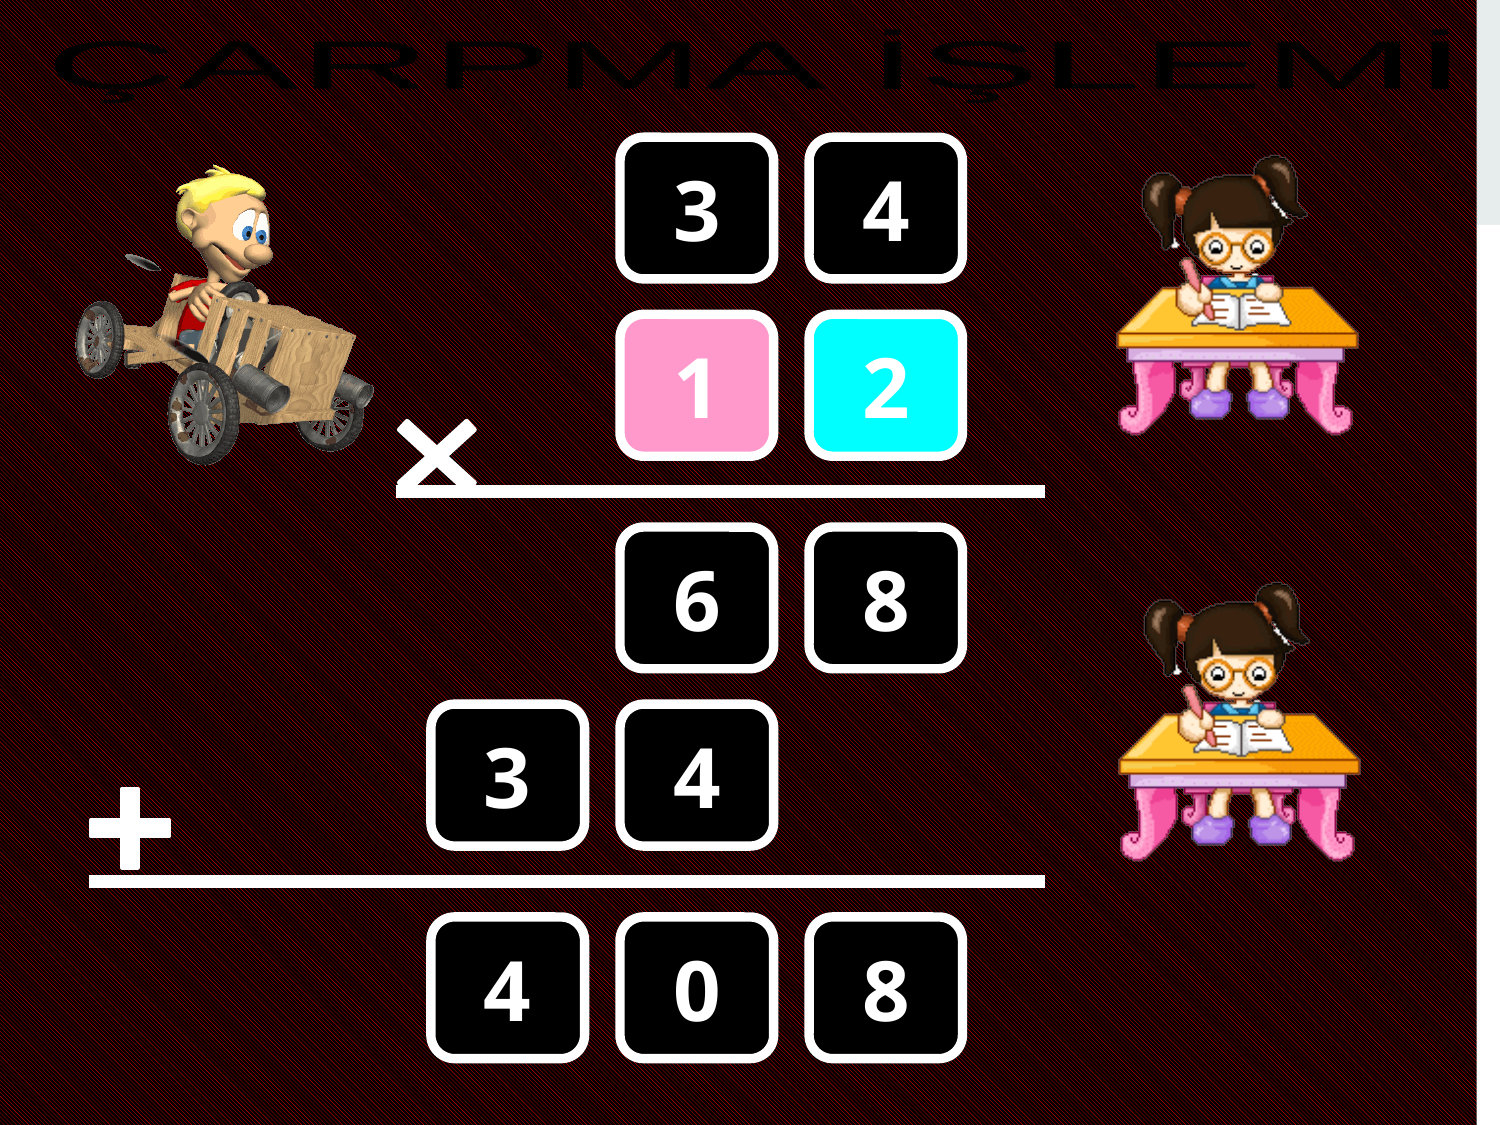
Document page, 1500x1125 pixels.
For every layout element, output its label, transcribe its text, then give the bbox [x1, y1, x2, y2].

text_box [89, 787, 171, 870]
picture [54, 156, 394, 478]
text_box 1 [617, 311, 777, 459]
text_box 6 [617, 524, 777, 672]
text_box 0 [617, 914, 777, 1061]
text_box 3 [617, 134, 777, 282]
picture [1080, 575, 1395, 884]
text_box 3 [428, 701, 587, 849]
picture [1077, 148, 1393, 457]
text_box 2 [806, 311, 965, 459]
text_box 8 [806, 524, 965, 672]
text_box 4 [617, 701, 777, 849]
text_box 8 [806, 914, 965, 1061]
text_box 4 [428, 914, 587, 1061]
text_box [397, 418, 477, 486]
text_box 4 [806, 134, 965, 282]
